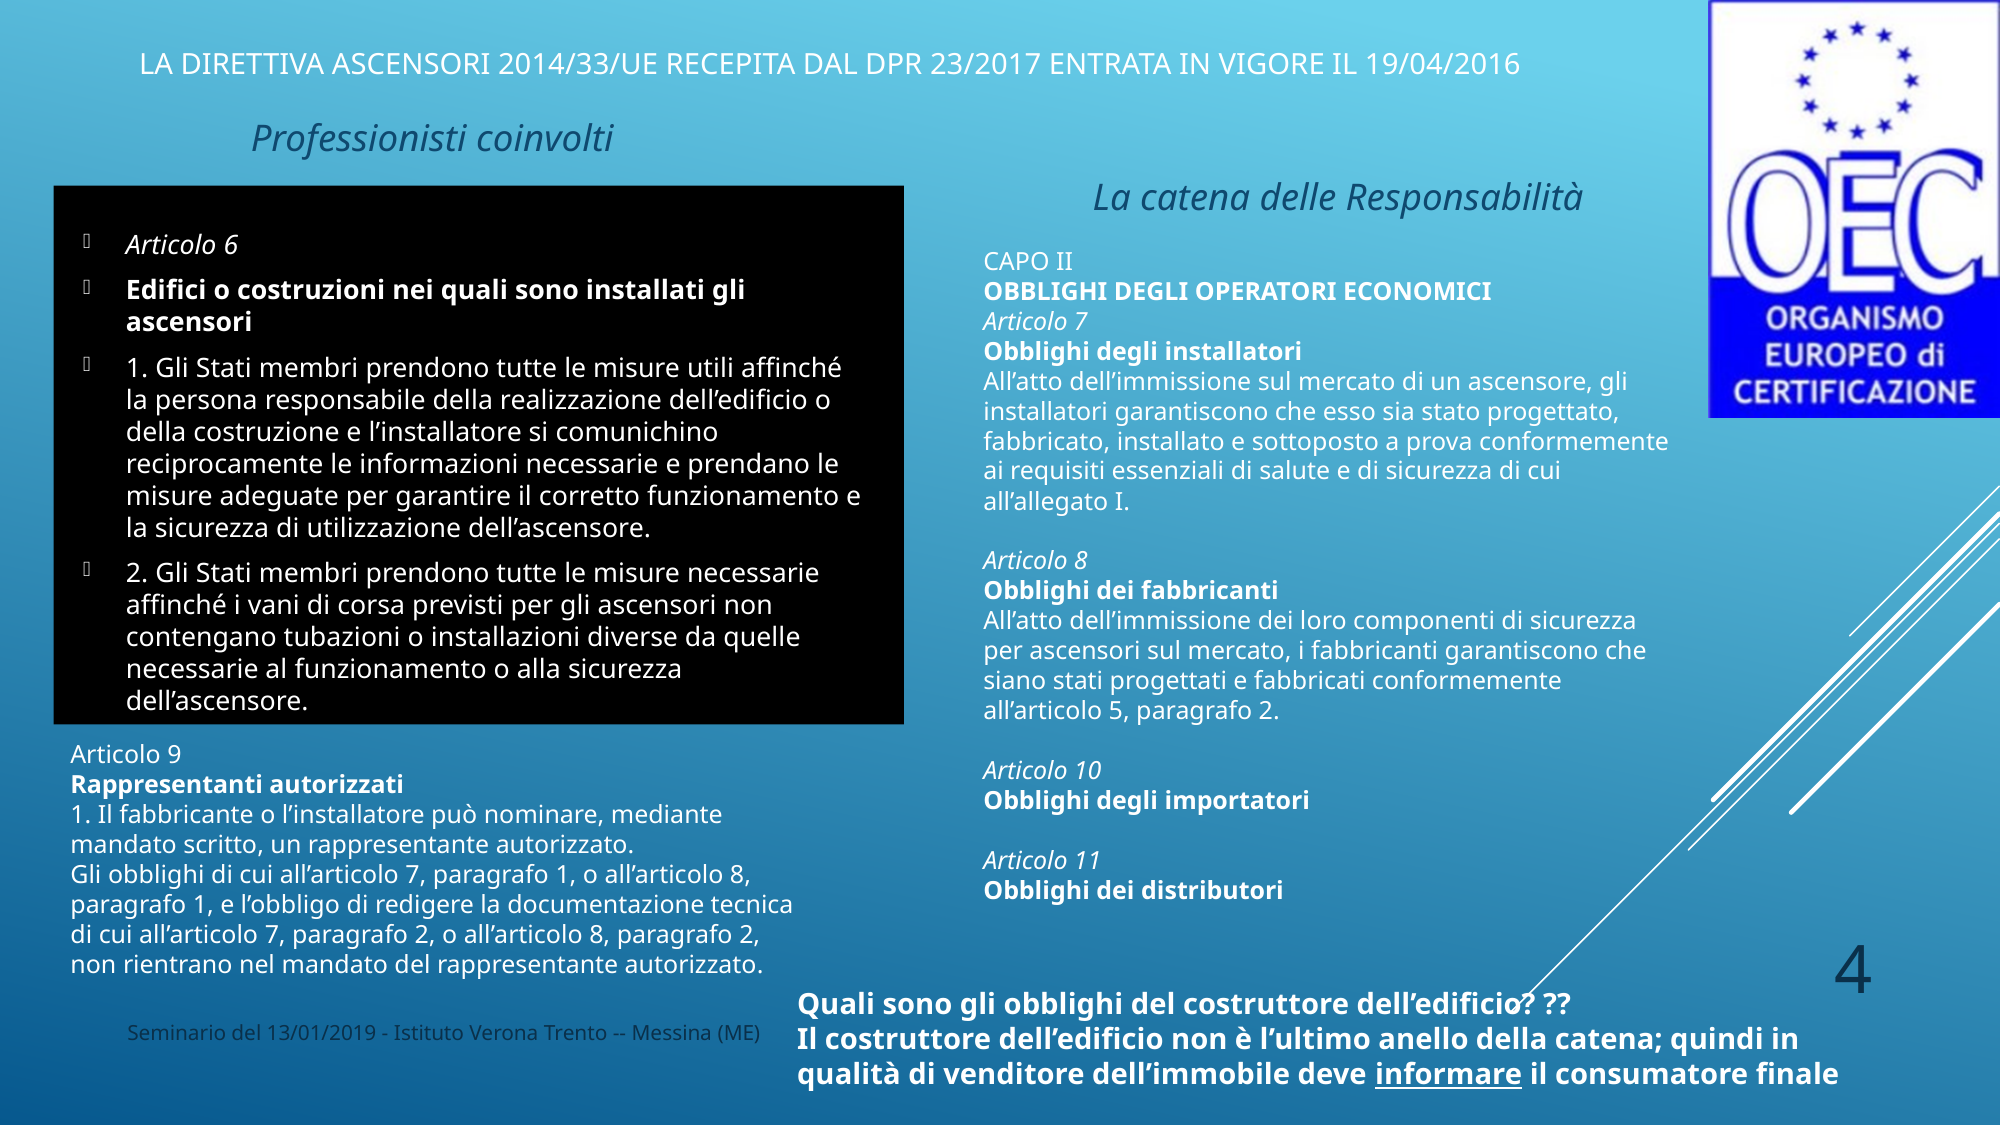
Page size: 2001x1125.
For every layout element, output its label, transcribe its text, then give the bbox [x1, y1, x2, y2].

list Articolo 6 Edifici o costruzioni nei quali sono installati gli ascensori 1. Gli Stati membri prendono tutte le misure utili affinché la persona responsabile della realizzazione dell’edificio o della costruzione e l’installatore si comunichino reciprocamente le informazioni necessarie e prendano le misure adeguate per garantire il corretto funzionamento e la sicurezza di utilizzazione dell’ascensore. 2. Gli Stati membri prendono tutte le misure necessarie affinché i vani di corsa previsti per gli ascensori non contengano tubazioni o installazioni diverse da quelle necessarie al funzionamento o alla sicurezza dell’ascensore. [53, 185, 904, 725]
title La direttiva ascensori 2014/33/UE recepita dal DPR 23/2017 entrata in vigore il 19/04/2016 [16, 17, 1645, 88]
text_box Quali sono gli obblighi del costruttore dell’edificio? ?? Il costruttore dell’edificio non è l’ultimo anello della catena; quindi in qualità di venditore dell’immobile deve informare il consumatore finale [782, 978, 1859, 1098]
text_box La catena delle Responsabilità [912, 166, 1708, 226]
slide_number 4 [1700, 915, 1888, 1025]
footer Seminario del 13/01/2019 - Istituto Verona Trento -- Messina (ME) [112, 1012, 782, 1073]
list Professionisti coinvolti [16, 107, 868, 167]
text_box Articolo 9 Rappresentanti autorizzati 1. Il fabbricante o l’installatore può nominare, mediante mandato scritto, un rappresentante autorizzato. Gli obblighi di cui all’articolo 7, paragrafo 1, o all’articolo 8, paragrafo 1, e l’obbligo di redigere la documentazione tecnica di cui all’articolo 7, paragrafo 2, o all’articolo 8, paragrafo 2, non rientrano nel mandato del rappresentante autorizzato. [55, 731, 829, 986]
picture [1708, 0, 2000, 419]
text_box CAPO II OBBLIGHI DEGLI OPERATORI ECONOMICI Articolo 7 Obblighi degli installatori All’atto dell’immissione sul mercato di un ascensore, gli installatori garantiscono che esso sia stato progettato, fabbricato, installato e sottoposto a prova conformemente ai requisiti essenziali di salute e di sicurezza di cui all’allegato I. Articolo 8 Obblighi dei fabbricanti All’atto dell’immissione dei loro componenti di sicurezza per ascensori sul mercato, i fabbricanti garantiscono che siano stati progettati e fabbricati conformemente all’articolo 5, paragrafo 2. Articolo 10 Obblighi degli importatori Articolo 11 Obblighi dei distributori [968, 238, 1692, 912]
